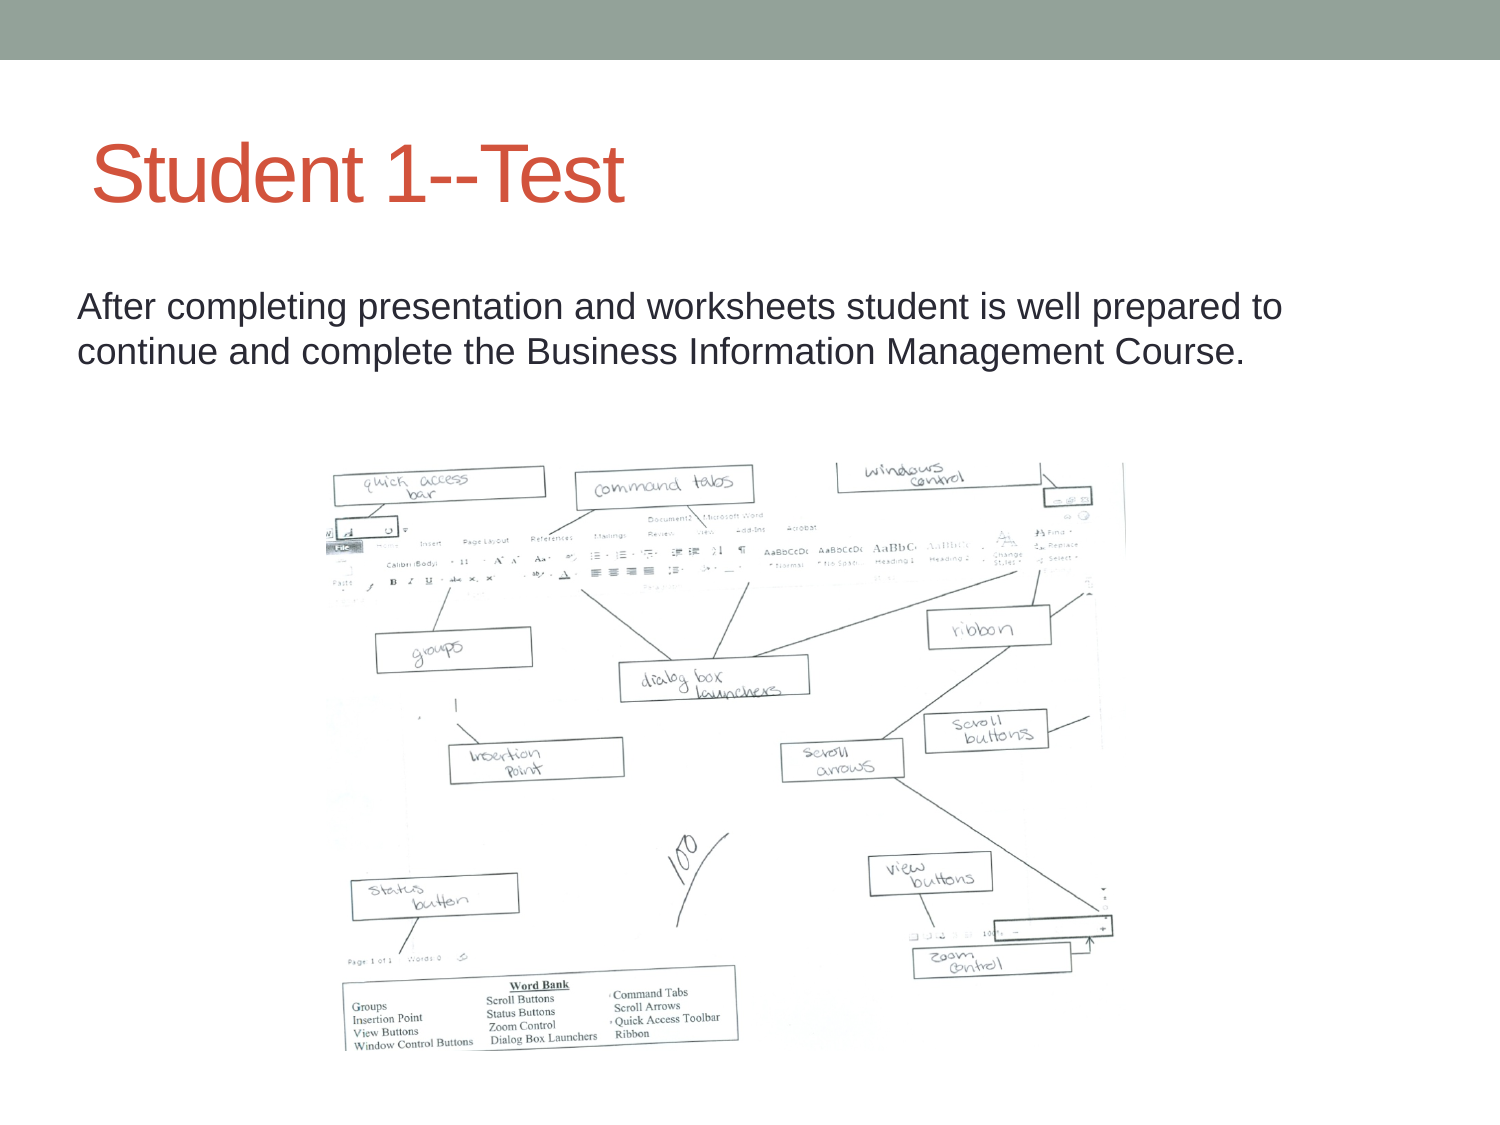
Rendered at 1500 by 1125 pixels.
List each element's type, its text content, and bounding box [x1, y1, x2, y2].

text_box After completing presentation and worksheets student is well prepared to continue and complete the Business Information Management Course. [62, 274, 1350, 380]
title Student 1--Test [75, 87, 1425, 250]
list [430, 356, 1020, 1125]
picture [327, 463, 430, 1051]
picture [1020, 463, 1125, 1051]
